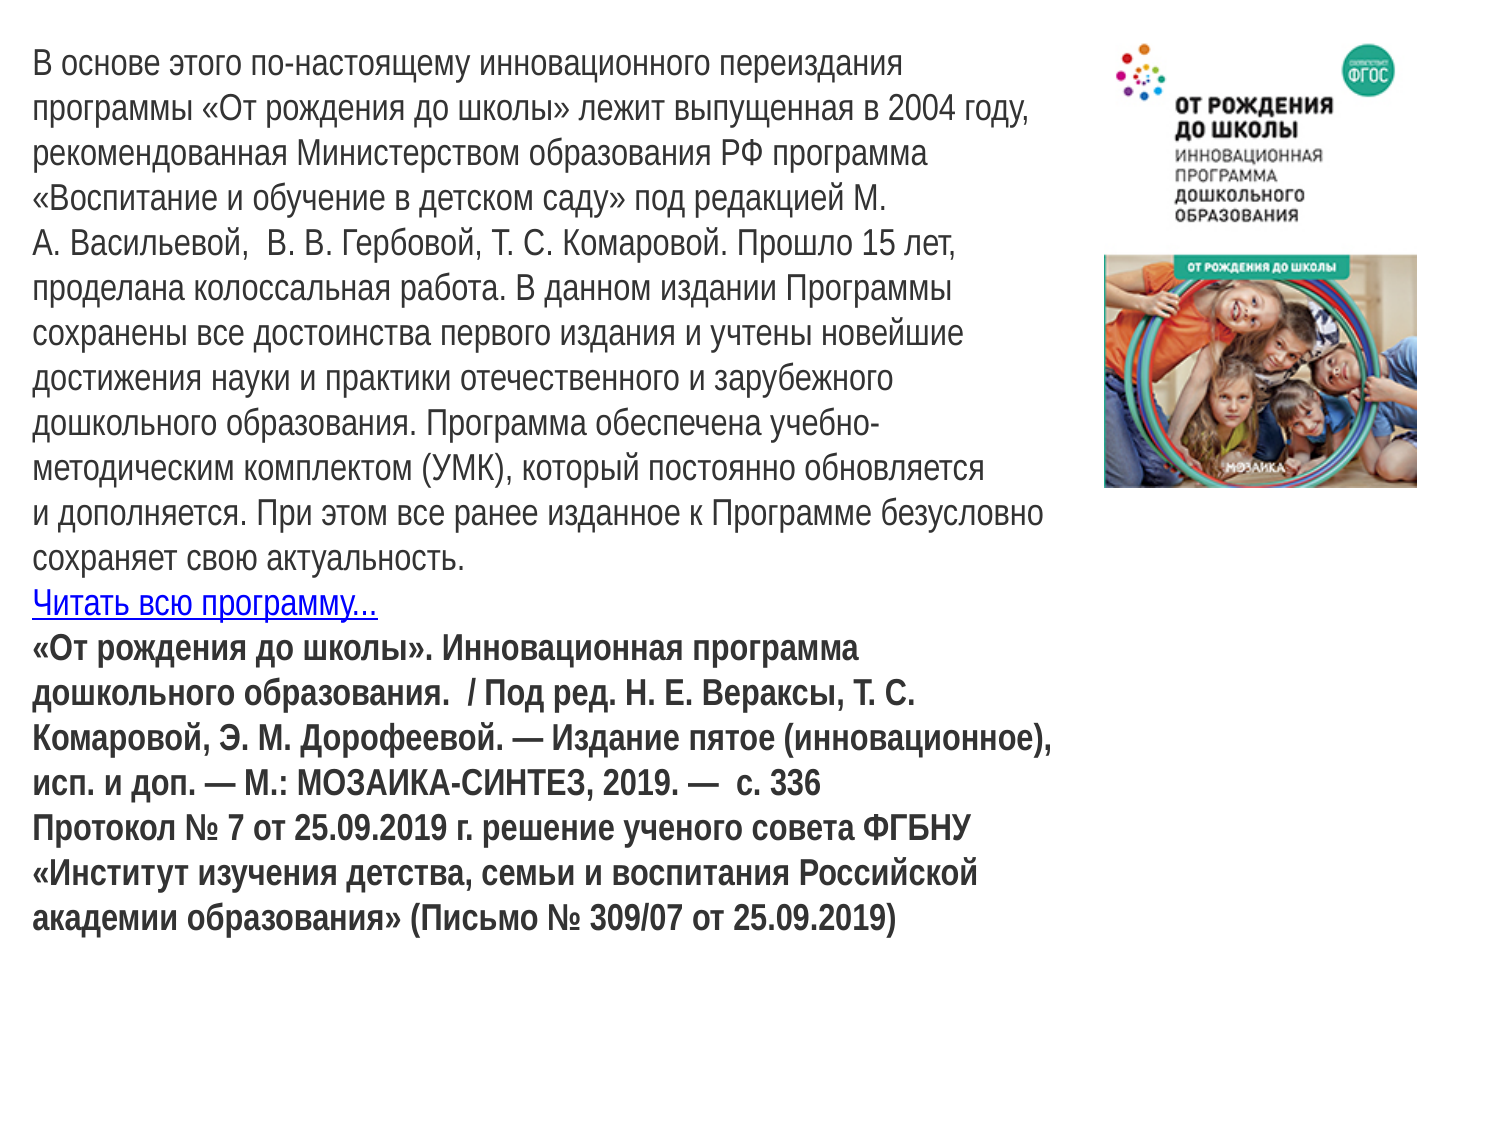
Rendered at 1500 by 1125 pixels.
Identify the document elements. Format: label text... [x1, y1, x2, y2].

picture [1104, 18, 1418, 489]
text_box В основе этого по-настоящему инновационного переиздания программы «От рождения до школы» лежит выпущенная в 2004 году, рекомендованная Министерством образования РФ программа «Воспитание и обучение в детском саду» под редакцией М. А. Васильевой, В. В. Гербовой, Т. С. Комаровой. Прошло 15 лет, проделана колоссальная работа. В данном издании Программы сохранены все достоинства первого издания и учтены новейшие достижения науки и практики отечественного и зарубежного дошкольного образования. Программа обеспечена учебно-методическим комплектом (УМК), который постоянно обновляется и дополняется. При этом все ранее изданное к Программе безусловно сохраняет свою актуальность. Читать всю программу... «От рождения до школы». Инновационная программа дошкольного образования. / Под ред. Н. Е. Вераксы, Т. С. Комаровой, Э. М. Дорофеевой. — Издание пятое (инновационное), исп. и доп. — М.: МОЗАИКА-СИНТЕЗ, 2019. — c. 336 Протокол № 7 от 25.09.2019 г. решение ученого совета ФГБНУ «Институт изучения детства, семьи и воспитания Российской академии образования» (Письмо № 309/07 от 25.09.2019) [17, 30, 1069, 946]
